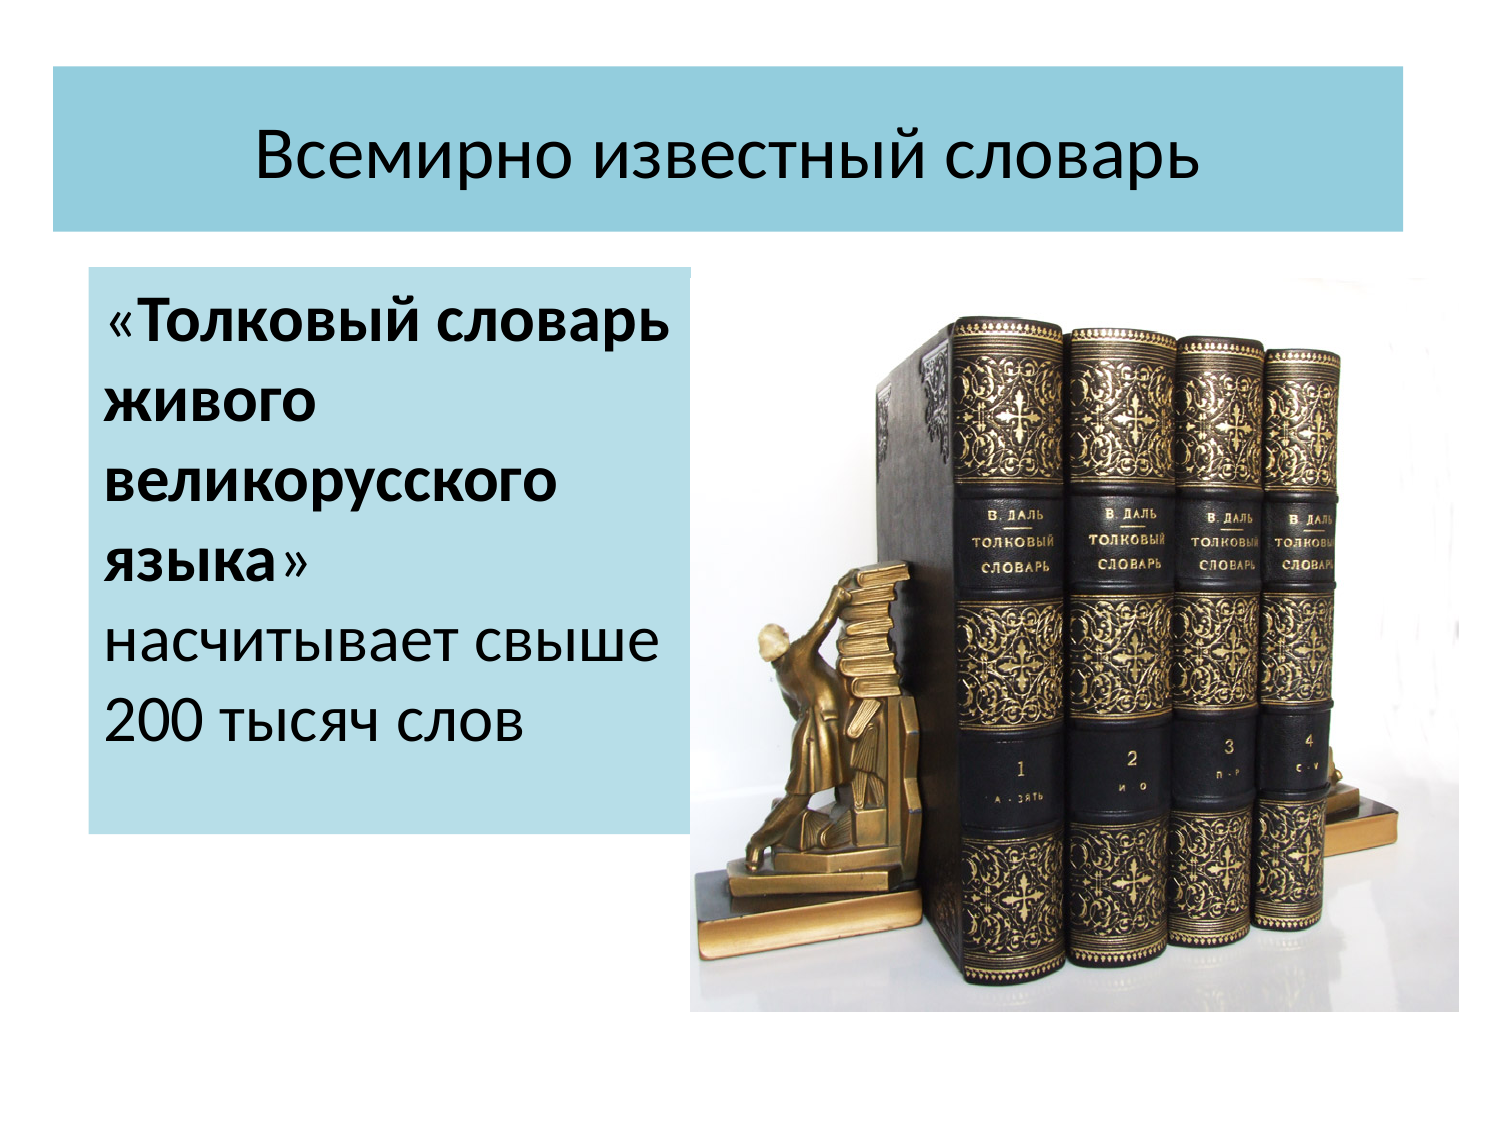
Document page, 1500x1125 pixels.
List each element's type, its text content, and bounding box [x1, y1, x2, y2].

title Всемирно известный словарь [53, 66, 1404, 232]
list «Толковый словарь живого великорусского языка» насчитывает свыше 200 тысяч слов [88, 267, 691, 835]
picture [690, 278, 1459, 1012]
